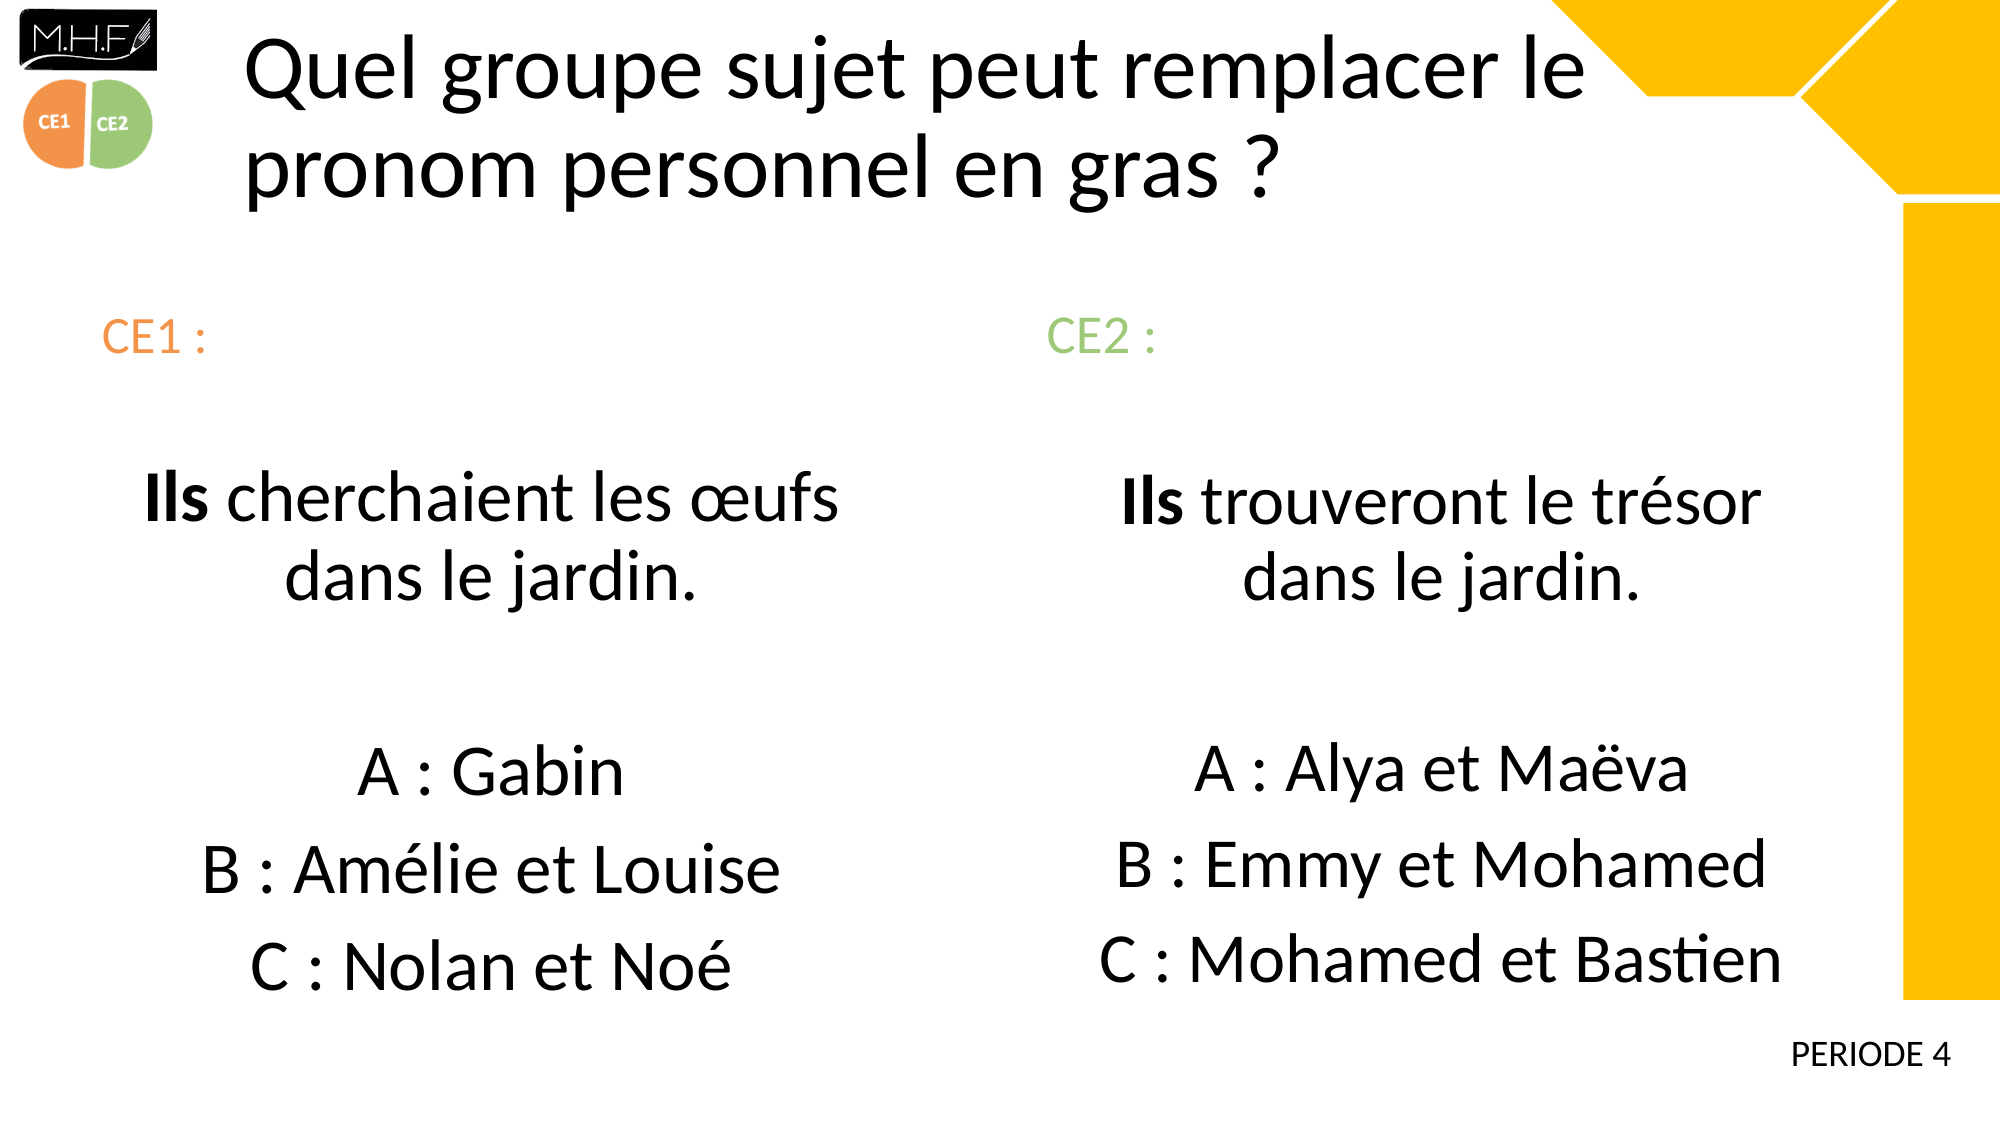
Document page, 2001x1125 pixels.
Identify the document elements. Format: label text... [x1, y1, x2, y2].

text_box [1799, 0, 2000, 196]
text_box CE2 : Ils trouveront le trésor dans le jardin. A : Alya et Maëva B : Emmy et Mohamed C : Mohamed et Bastien [1031, 299, 1853, 1014]
list CE1 : Ils cherchaient les œufs dans le jardin. A : Gabin B : Amélie et Louise C : Nolan et Noé [86, 300, 897, 1015]
title Quel groupe sujet peut remplacer le pronom personnel en gras ? [228, 9, 1774, 227]
text_box PERIODE 4 [1362, 1021, 1967, 1125]
text_box [1902, 202, 2000, 1001]
picture [1, 7, 177, 207]
text_box [1549, 0, 1892, 98]
